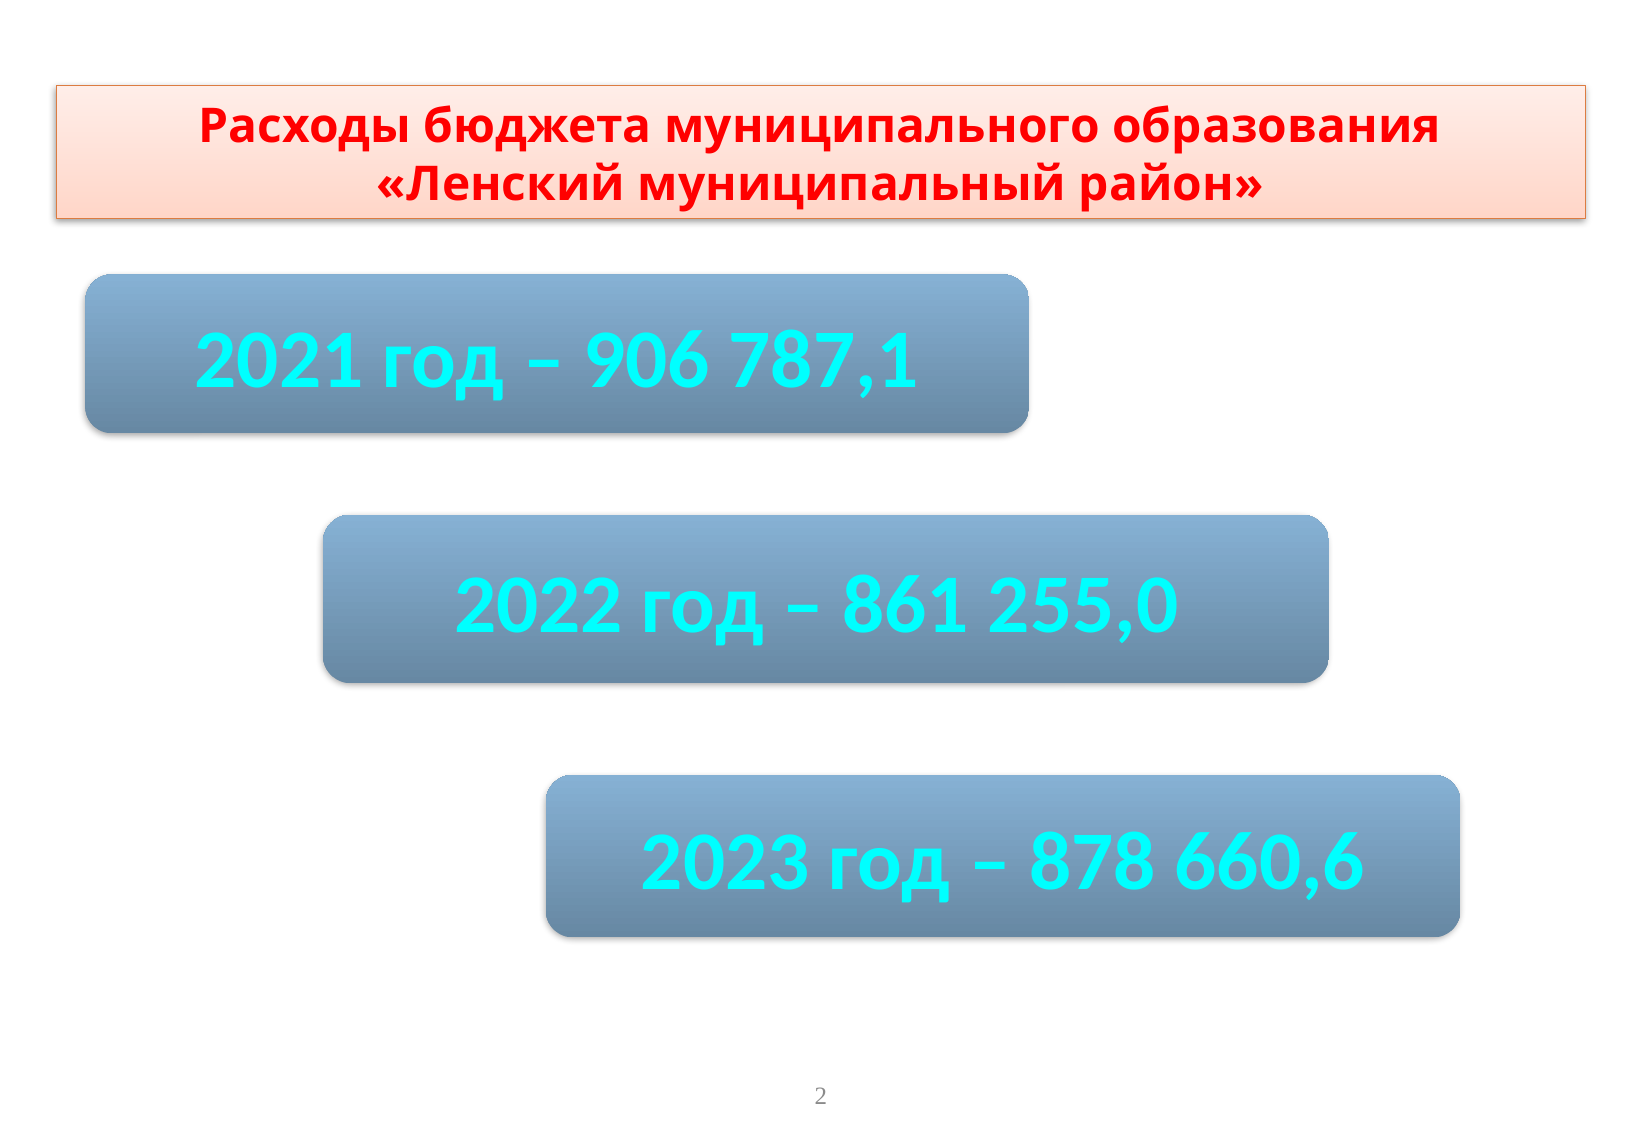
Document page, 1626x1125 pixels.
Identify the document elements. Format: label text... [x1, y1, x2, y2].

text_box 2021 год – 906 787,1 [85, 274, 1030, 434]
text_box 2023 год – 878 660,6 [545, 774, 1461, 938]
slide_number 2 [563, 1065, 1079, 1125]
text_box 2022 год – 861 255,0 [322, 514, 1330, 684]
title Расходы бюджета муниципального образования «Ленский муниципальный район» [56, 85, 1586, 219]
